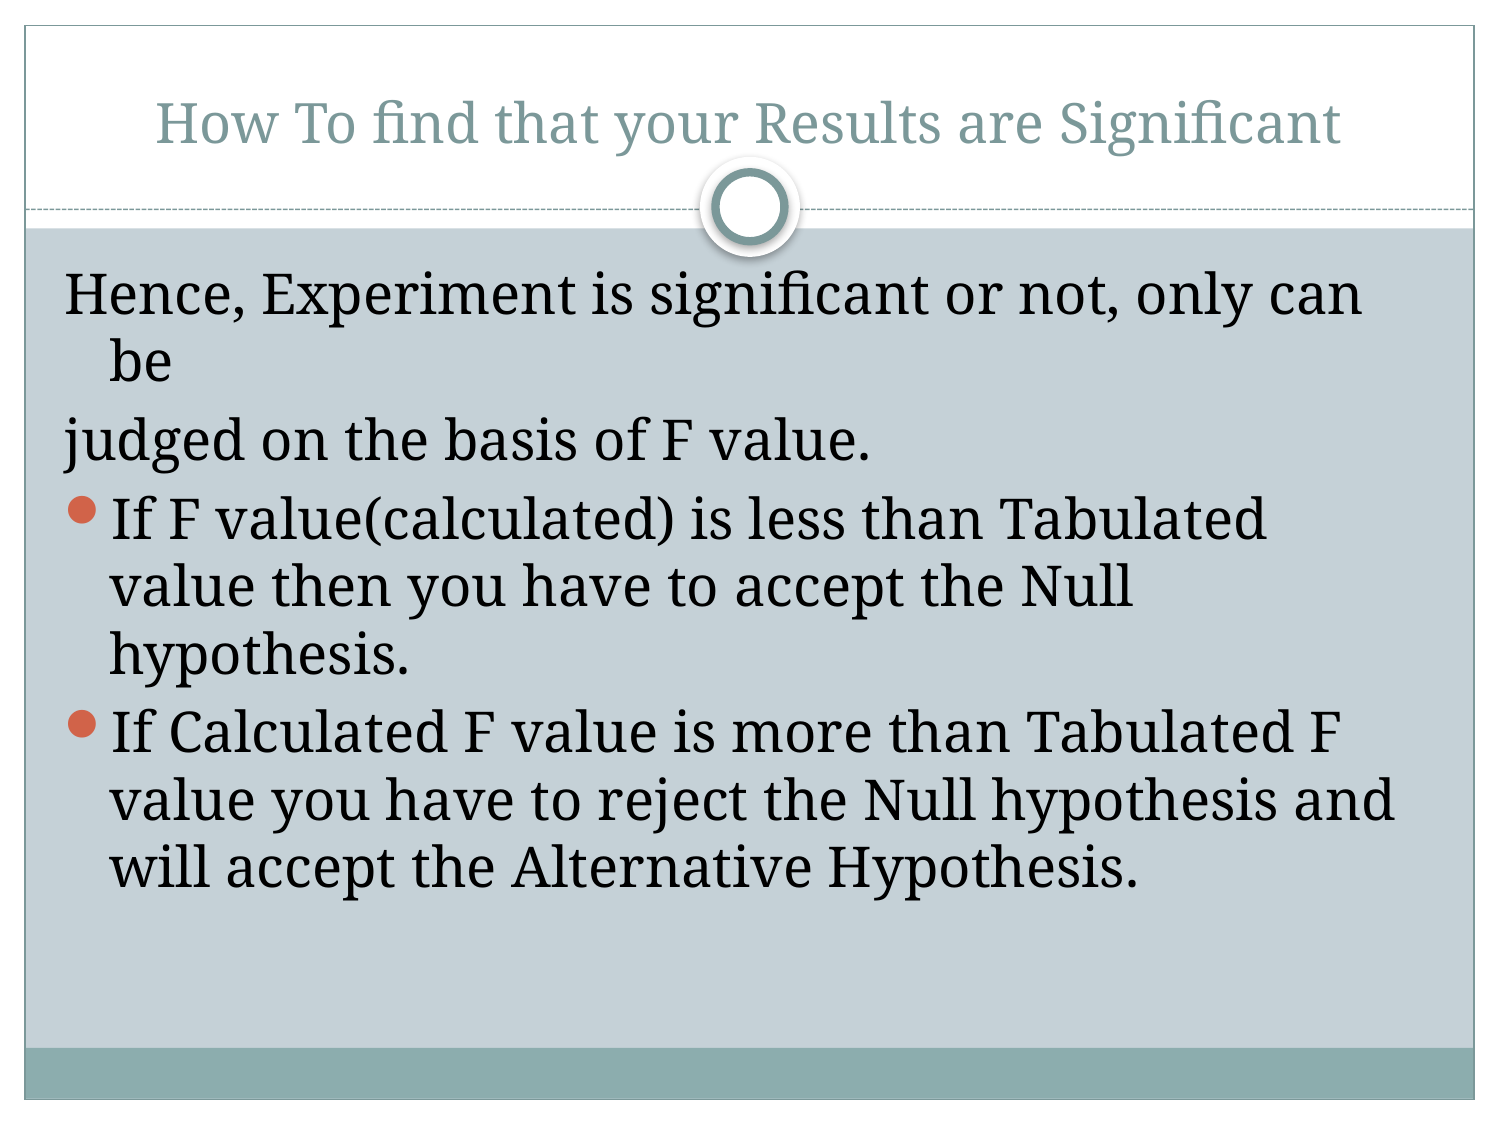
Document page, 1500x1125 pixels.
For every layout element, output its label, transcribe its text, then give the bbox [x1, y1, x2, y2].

list Hence, Experiment is significant or not, only can be judged on the basis of F value. If F value(calculated) is less than Tabulated value then you have to accept the Null hypothesis. If Calculated F value is more than Tabulated F value you have to reject the Null hypothesis and will accept the Alternative Hypothesis. [49, 250, 1445, 1001]
title How To find that your Results are Significant [49, 37, 1450, 162]
